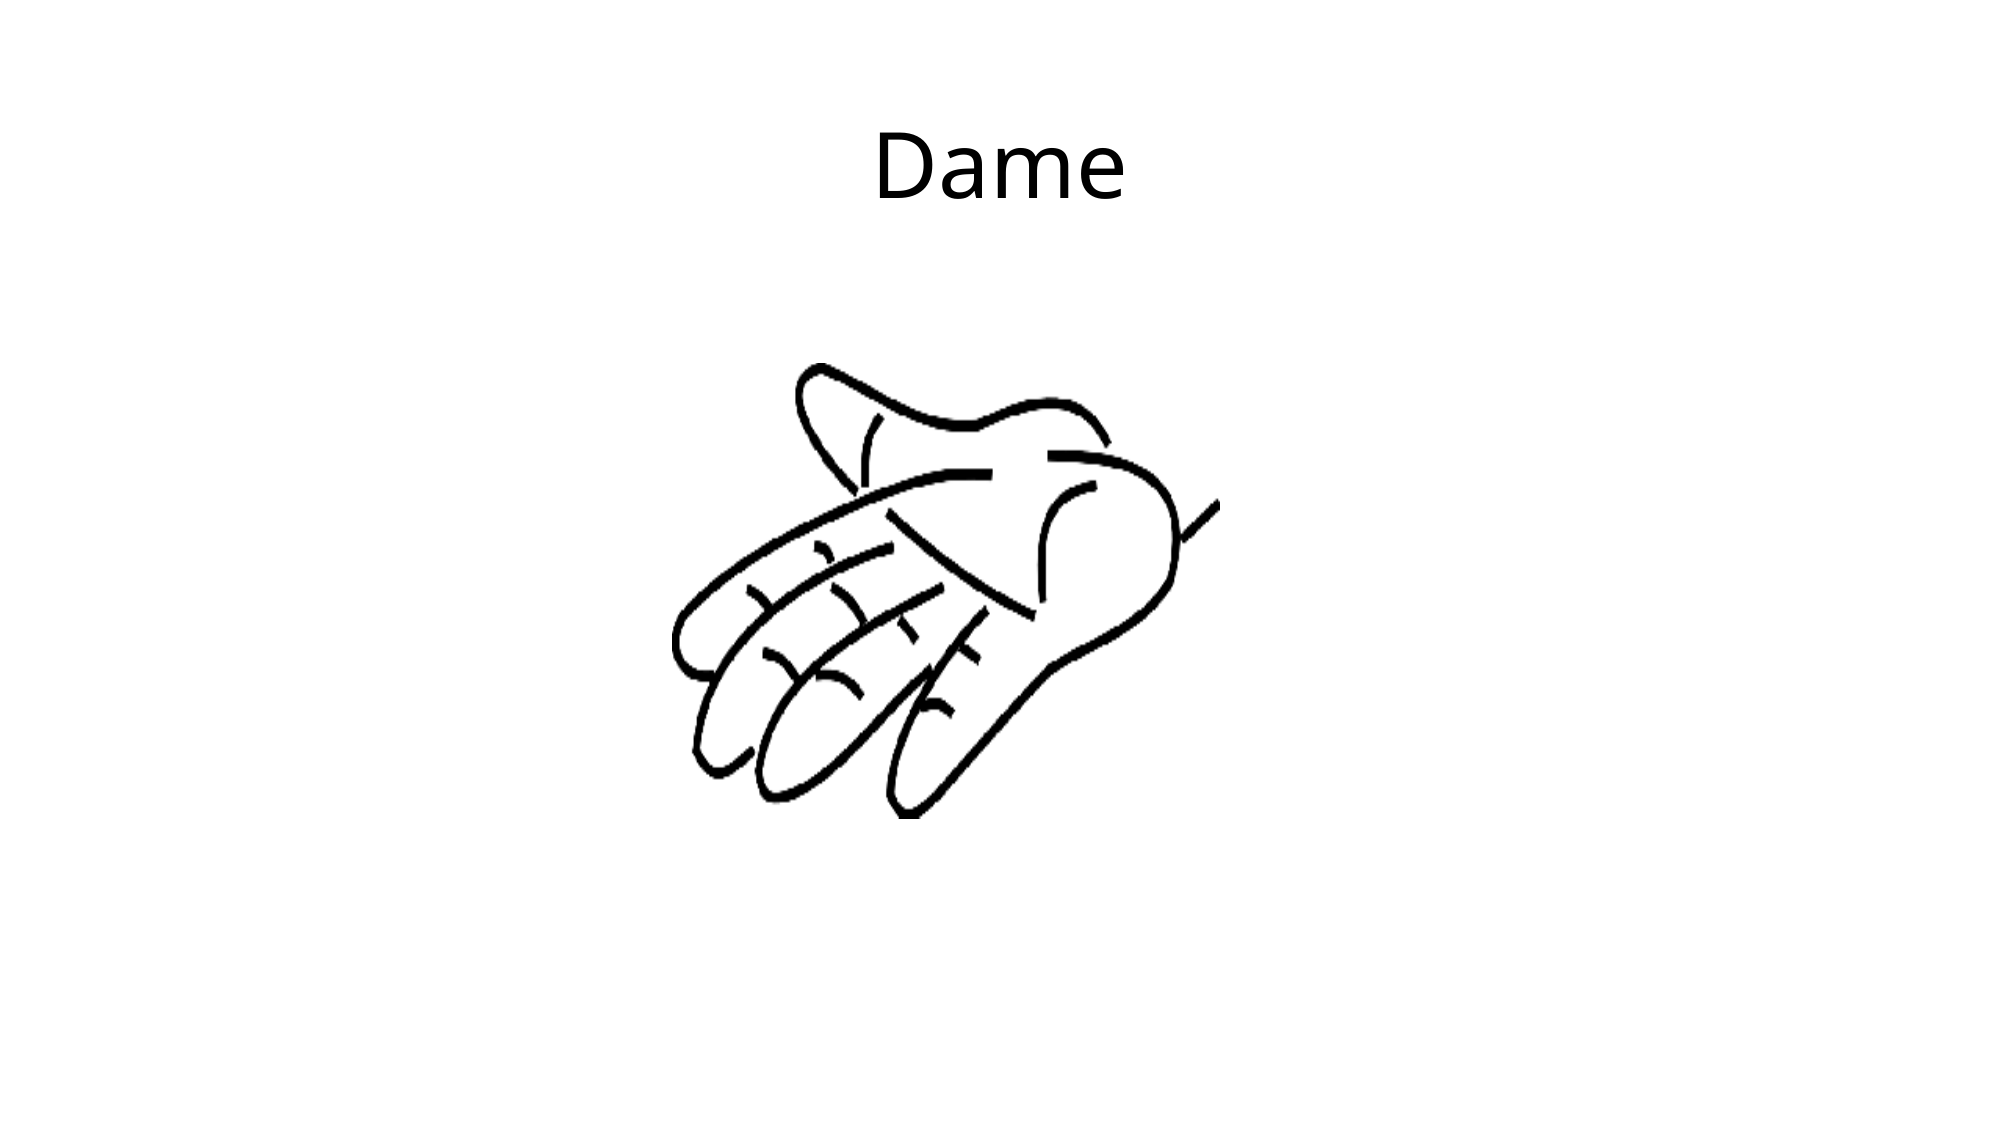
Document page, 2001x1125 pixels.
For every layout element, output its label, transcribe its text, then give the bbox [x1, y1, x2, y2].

picture [672, 363, 1220, 819]
title Dame [137, 59, 1863, 278]
